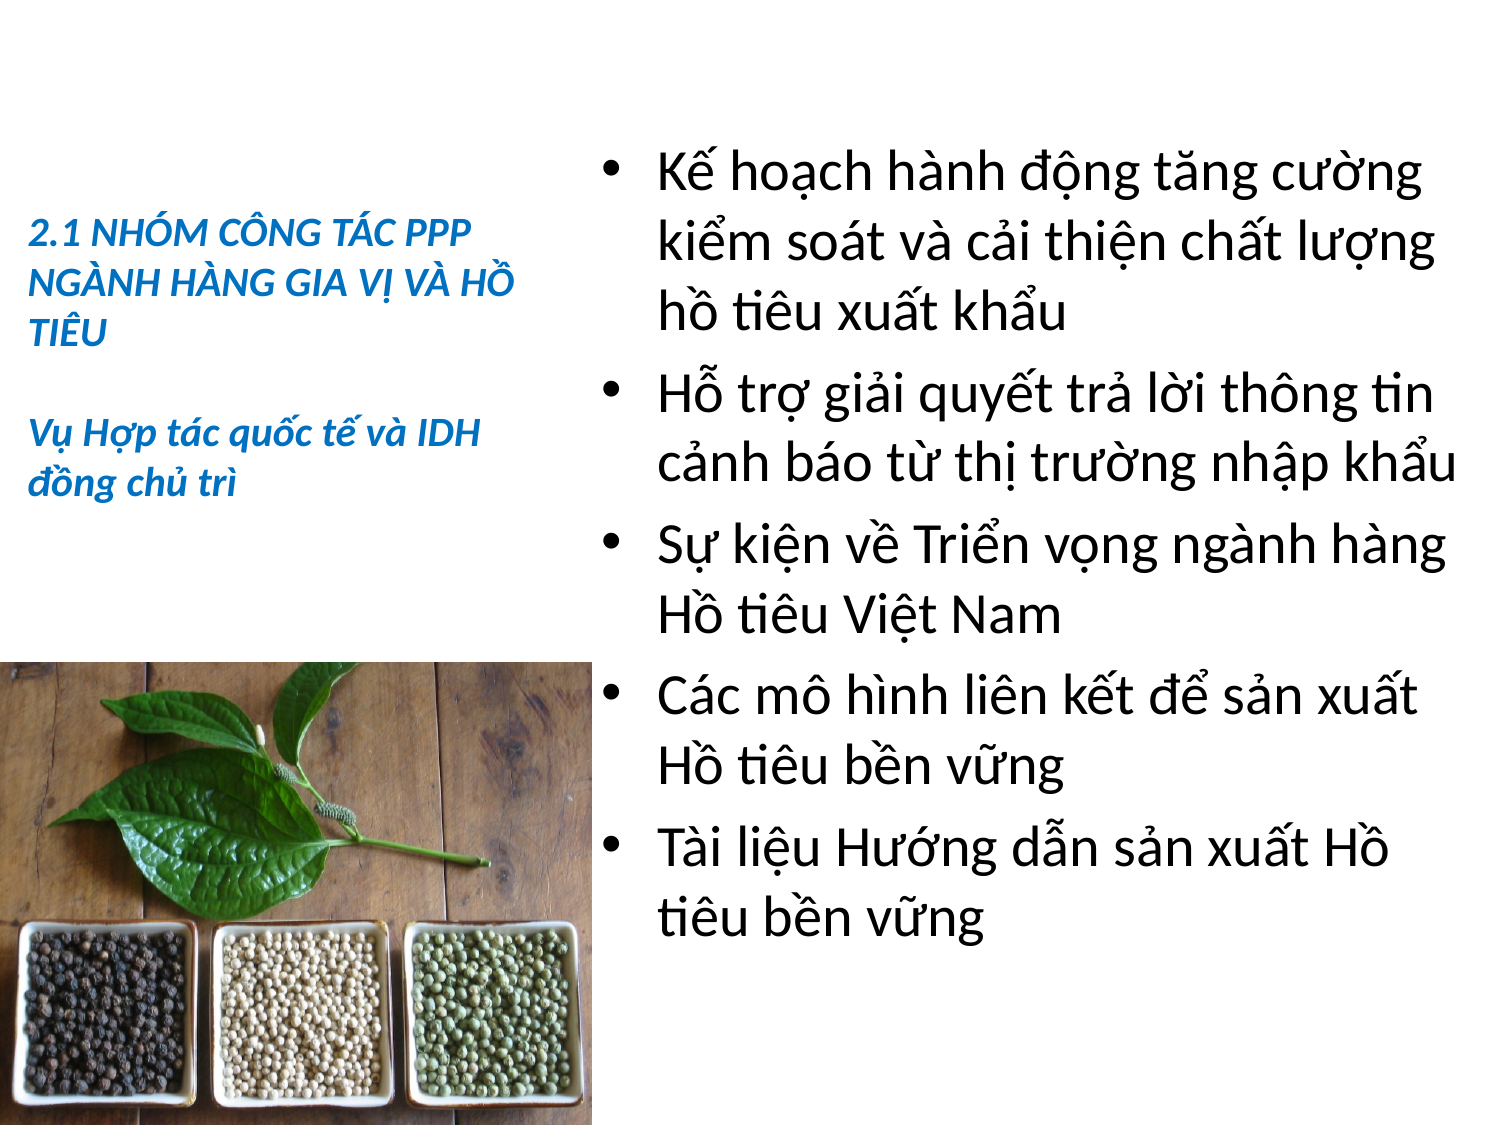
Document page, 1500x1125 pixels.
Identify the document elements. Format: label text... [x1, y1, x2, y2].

title 2.1 NHÓM CÔNG TÁC PPP NGÀNH HÀNG GIA VỊ VÀ HỒ TIÊU Vụ Hợp tác quốc tế và IDH đồng chủ trì [12, 162, 569, 563]
list Kế hoạch hành động tăng cường kiểm soát và cải thiện chất lượng hồ tiêu xuất khẩu Hỗ trợ giải quyết trả lời thông tin cảnh báo từ thị trường nhập khẩu Sự kiện về Triển vọng ngành hàng Hồ tiêu Việt Nam Các mô hình liên kết để sản xuất Hồ tiêu bền vững Tài liệu Hướng dẫn sản xuất Hồ tiêu bền vững [586, 125, 1500, 1125]
picture [0, 662, 592, 1125]
